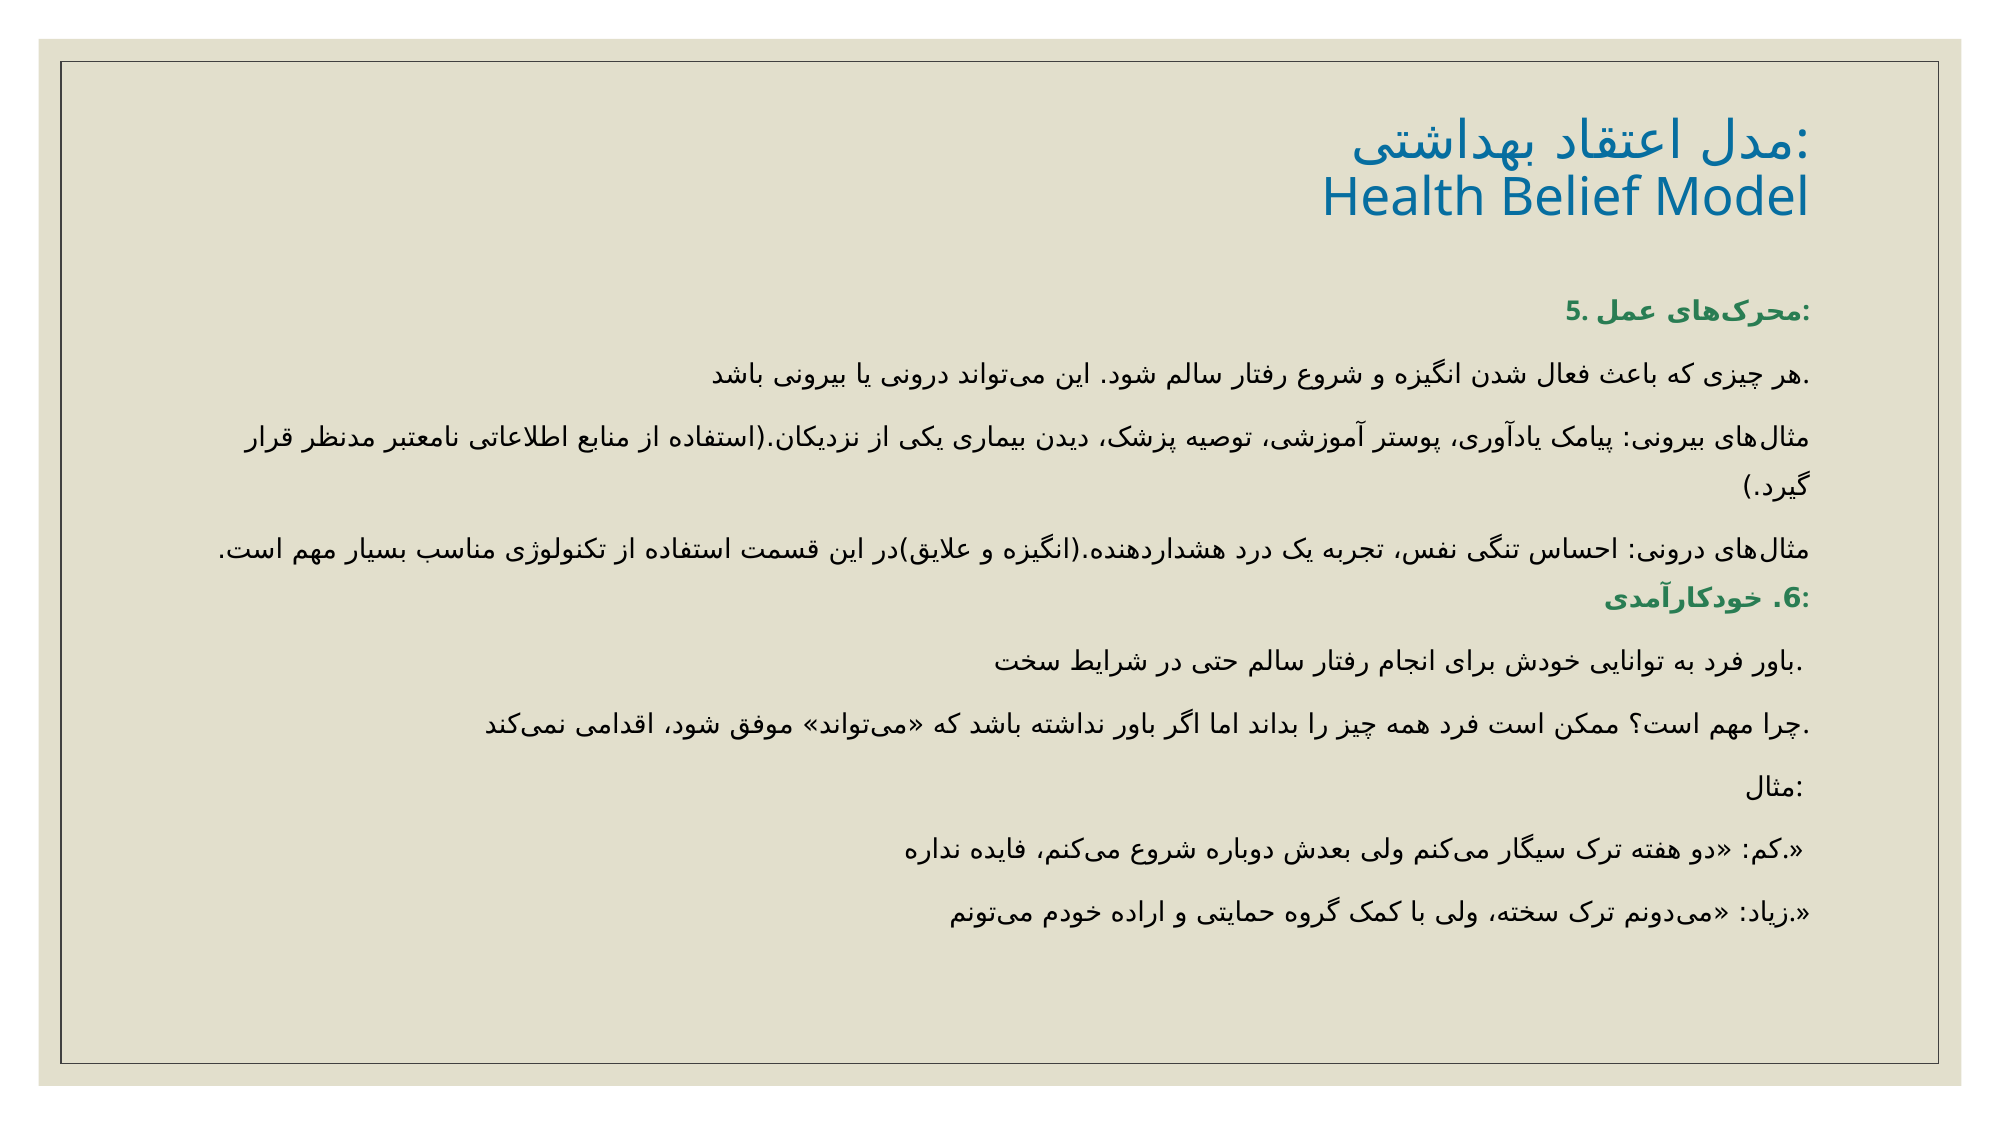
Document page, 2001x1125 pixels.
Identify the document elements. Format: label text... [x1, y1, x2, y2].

list 5. محرک‌های عمل: هر چیزی که باعث فعال شدن انگیزه و شروع رفتار سالم شود. این می‌تواند درونی یا بیرونی باشد. مثال‌های بیرونی: پیامک یادآوری، پوستر آموزشی، توصیه پزشک، دیدن بیماری یکی از نزدیکان.(استفاده از منابع اطلاعاتی نامعتبر مدنظر قرار گیرد.) مثال‌های درونی: احساس تنگی نفس، تجربه یک درد هشداردهنده.(انگیزه و علایق)در این قسمت استفاده از تکنولوژی مناسب بسیار مهم است. 6. خودکارآمدی: باور فرد به توانایی خودش برای انجام رفتار سالم حتی در شرایط سخت. چرا مهم است؟ ممکن است فرد همه چیز را بداند اما اگر باور نداشته باشد که «می‌تواند» موفق شود، اقدامی نمی‌کند. مثال: کم: «دو هفته ترک سیگار می‌کنم ولی بعدش دوباره شروع می‌کنم، فایده نداره.» زیاد: «می‌دونم ترک سخته، ولی با کمک گروه حمایتی و اراده خودم می‌تونم.» [174, 269, 1825, 990]
title مدل اعتقاد بهداشتی: Health Belief Model [174, 105, 1825, 235]
